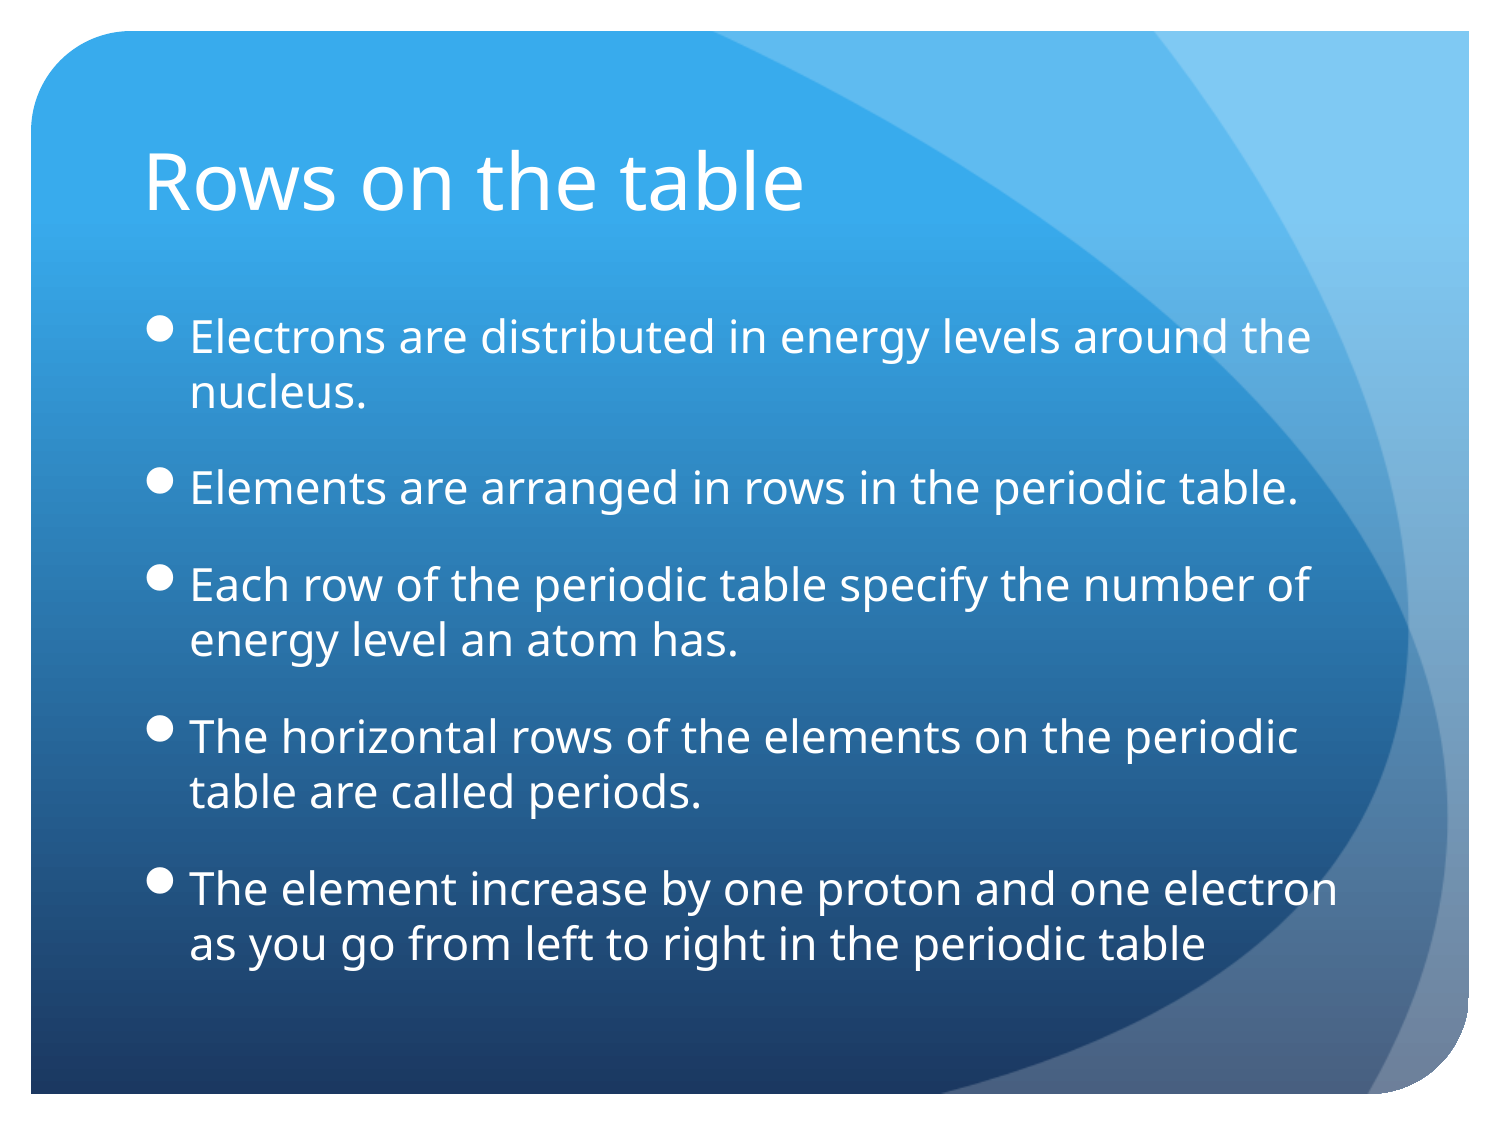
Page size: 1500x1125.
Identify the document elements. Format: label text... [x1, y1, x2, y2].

title Rows on the table [127, 62, 1372, 234]
list Electrons are distributed in energy levels around the nucleus. Elements are arranged in rows in the periodic table. Each row of the periodic table specify the number of energy level an atom has. The horizontal rows of the elements on the periodic table are called periods. The element increase by one proton and one electron as you go from left to right in the periodic table [127, 299, 1372, 996]
picture [24, 30, 1473, 1094]
